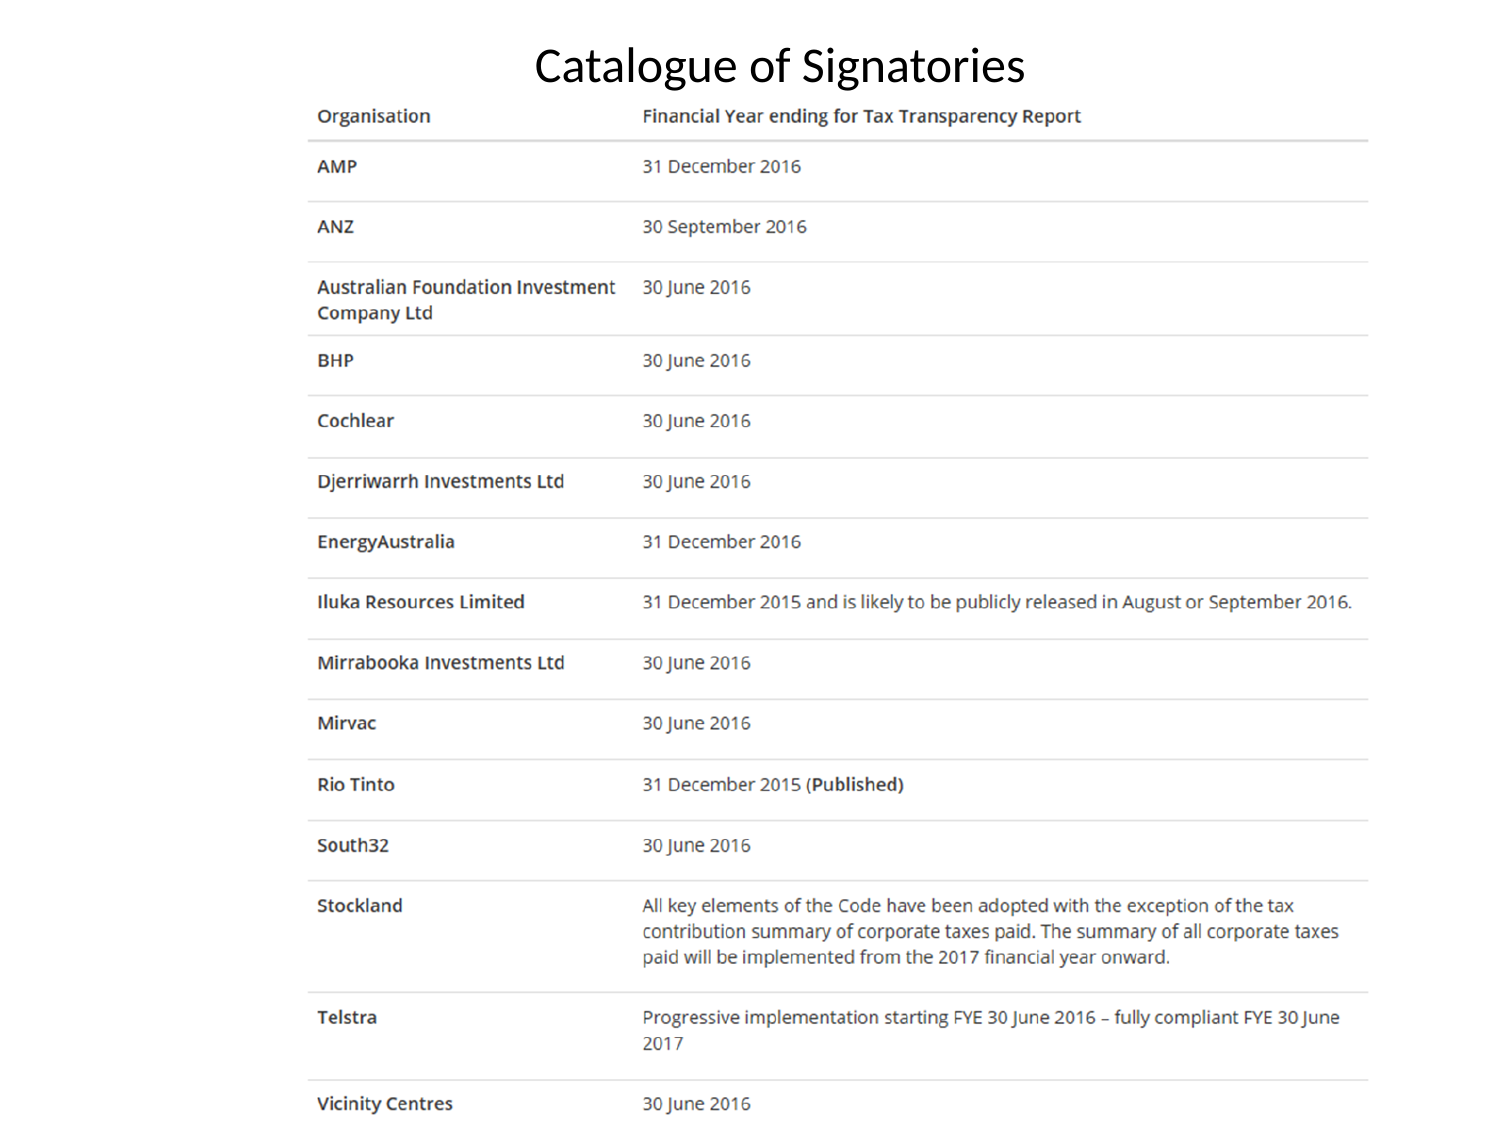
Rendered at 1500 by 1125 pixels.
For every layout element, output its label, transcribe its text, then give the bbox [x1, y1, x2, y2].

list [300, 96, 1382, 1120]
title Catalogue of Signatories [343, 0, 1218, 94]
